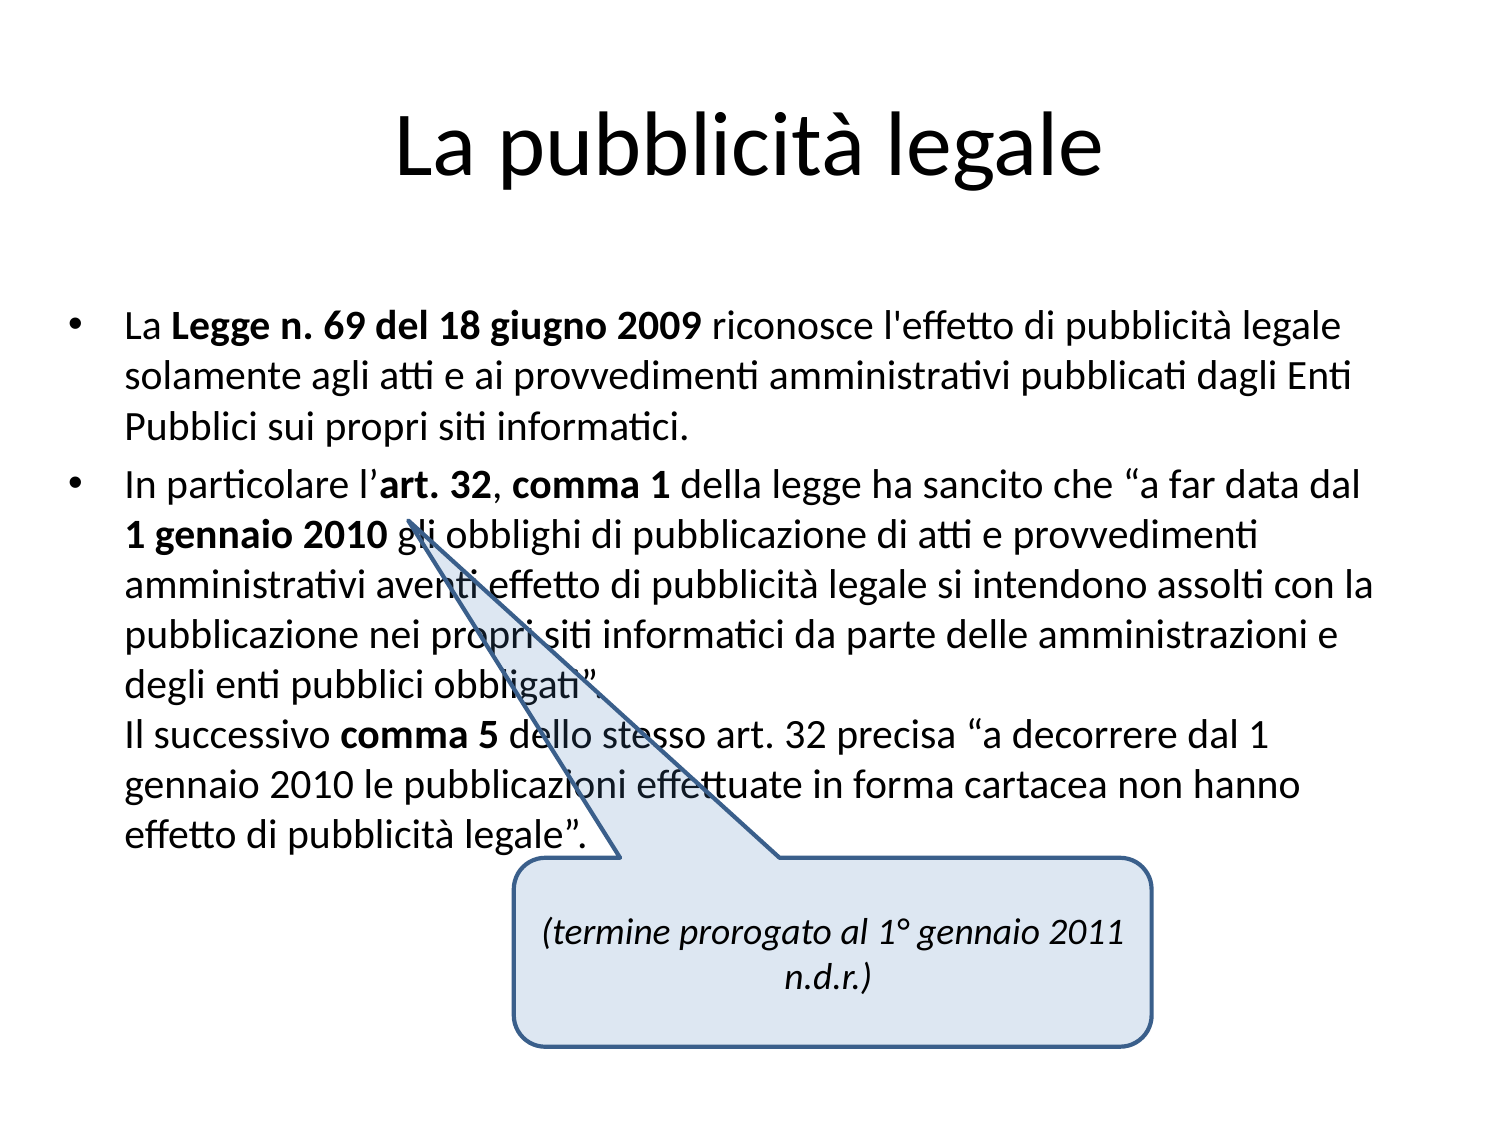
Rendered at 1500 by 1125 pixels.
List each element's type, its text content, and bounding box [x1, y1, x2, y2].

title La pubblicità legale [74, 44, 1426, 233]
list La Legge n. 69 del 18 giugno 2009 riconosce l'effetto di pubblicità legale solamente agli atti e ai provvedimenti amministrativi pubblicati dagli Enti Pubblici sui propri siti informatici. In particolare l’art. 32, comma 1 della legge ha sancito che “a far data dal 1 gennaio 2010 gli obblighi di pubblicazione di atti e provvedimenti amministrativi aventi effetto di pubblicità legale si intendono assolti con la pubblicazione nei propri siti informatici da parte delle amministrazioni e degli enti pubblici obbligati”. Il successivo comma 5 dello stesso art. 32 precisa “a decorrere dal 1 gennaio 2010 le pubblicazioni effettuate in forma cartacea non hanno effetto di pubblicità legale”. [52, 290, 1404, 1034]
text_box (termine prorogato al 1° gennaio 2011 n.d.r.) [406, 518, 1154, 1049]
